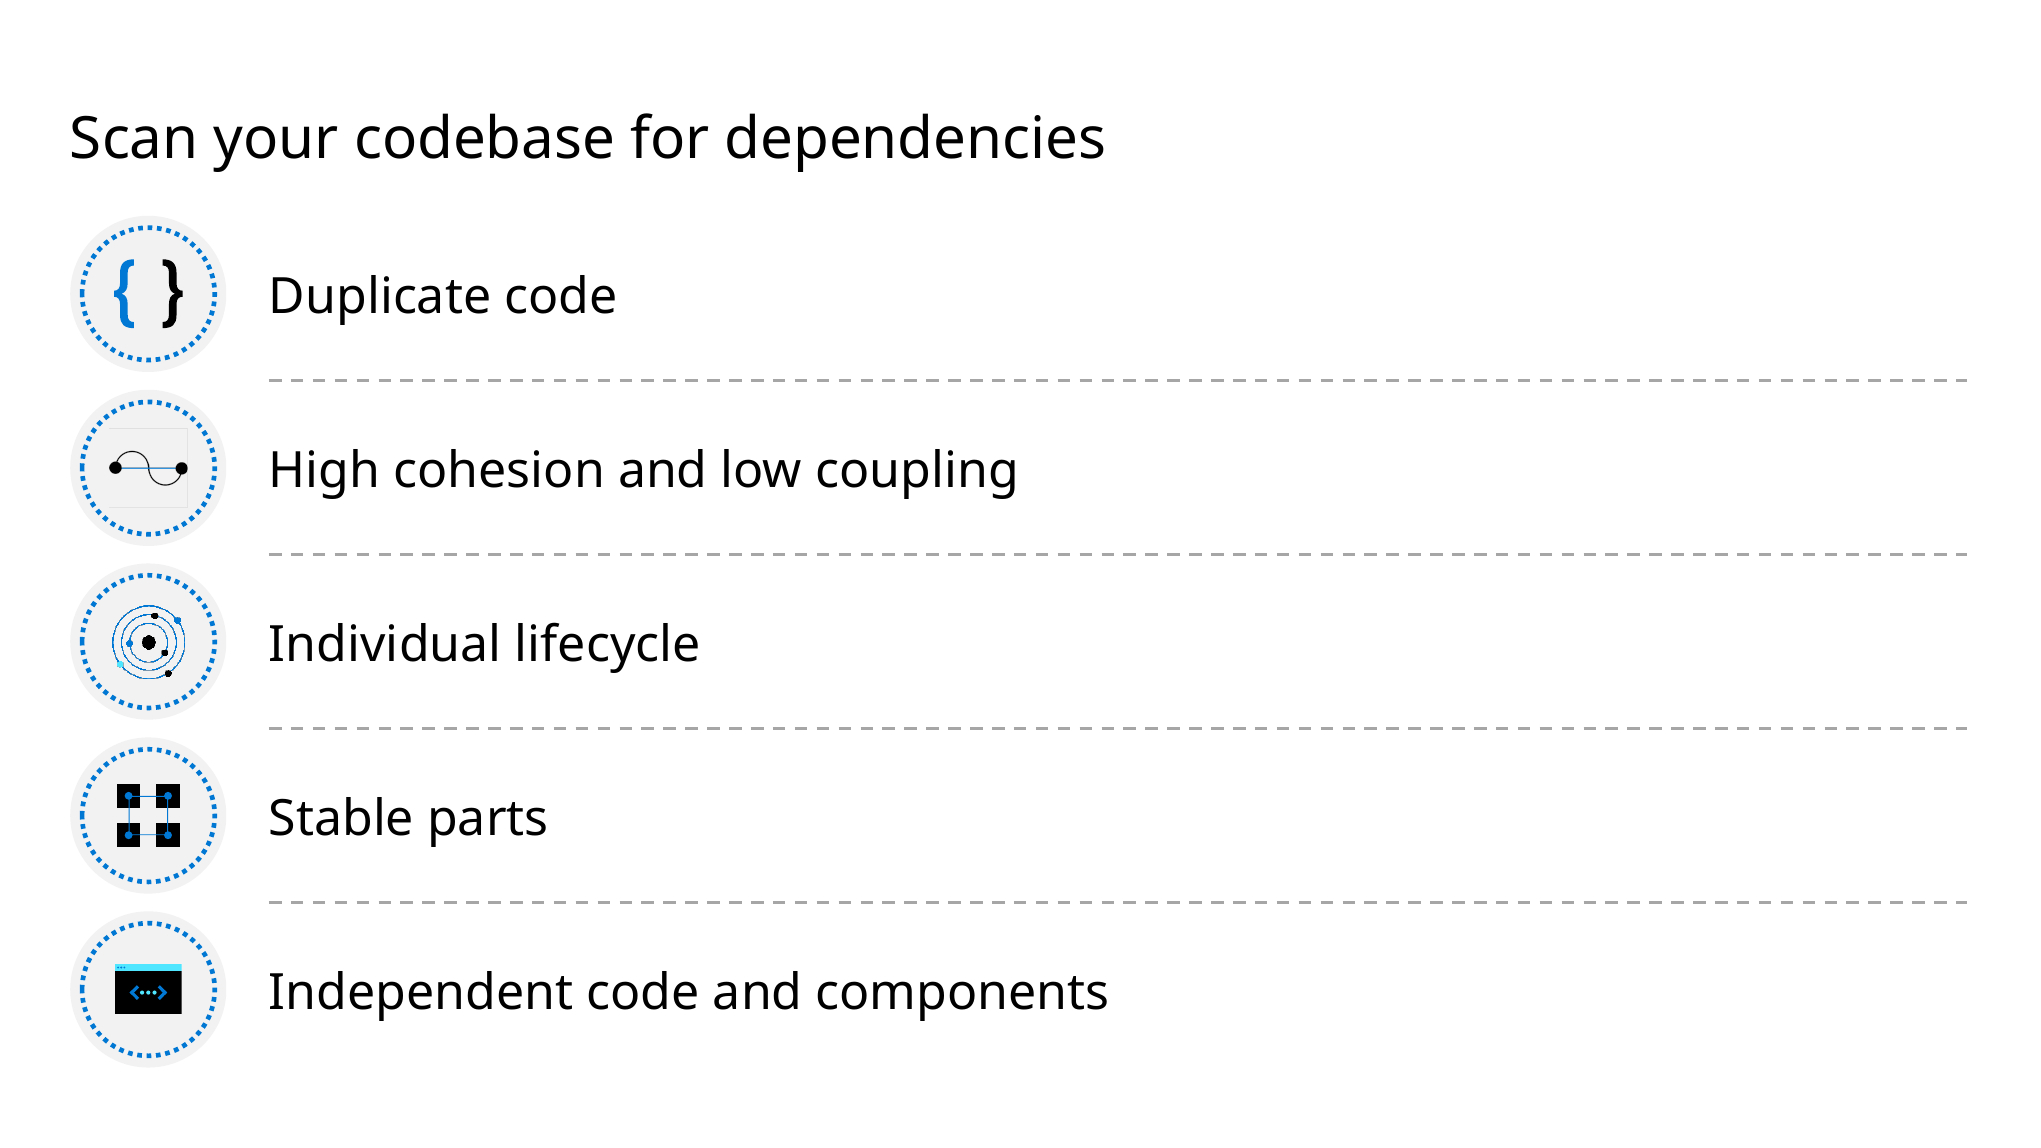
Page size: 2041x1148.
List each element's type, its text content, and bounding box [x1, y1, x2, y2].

picture [69, 215, 227, 373]
text_box Independent code and components [268, 958, 1969, 1020]
picture [69, 736, 227, 894]
title Scan your codebase for dependencies [70, 103, 1969, 172]
text_box Duplicate code [268, 263, 1969, 325]
text_box Individual lifecycle [268, 610, 1969, 672]
picture [69, 389, 227, 546]
picture [69, 562, 227, 720]
picture [69, 910, 227, 1068]
text_box High cohesion and low coupling [268, 437, 1969, 498]
text_box Stable parts [268, 784, 1969, 846]
